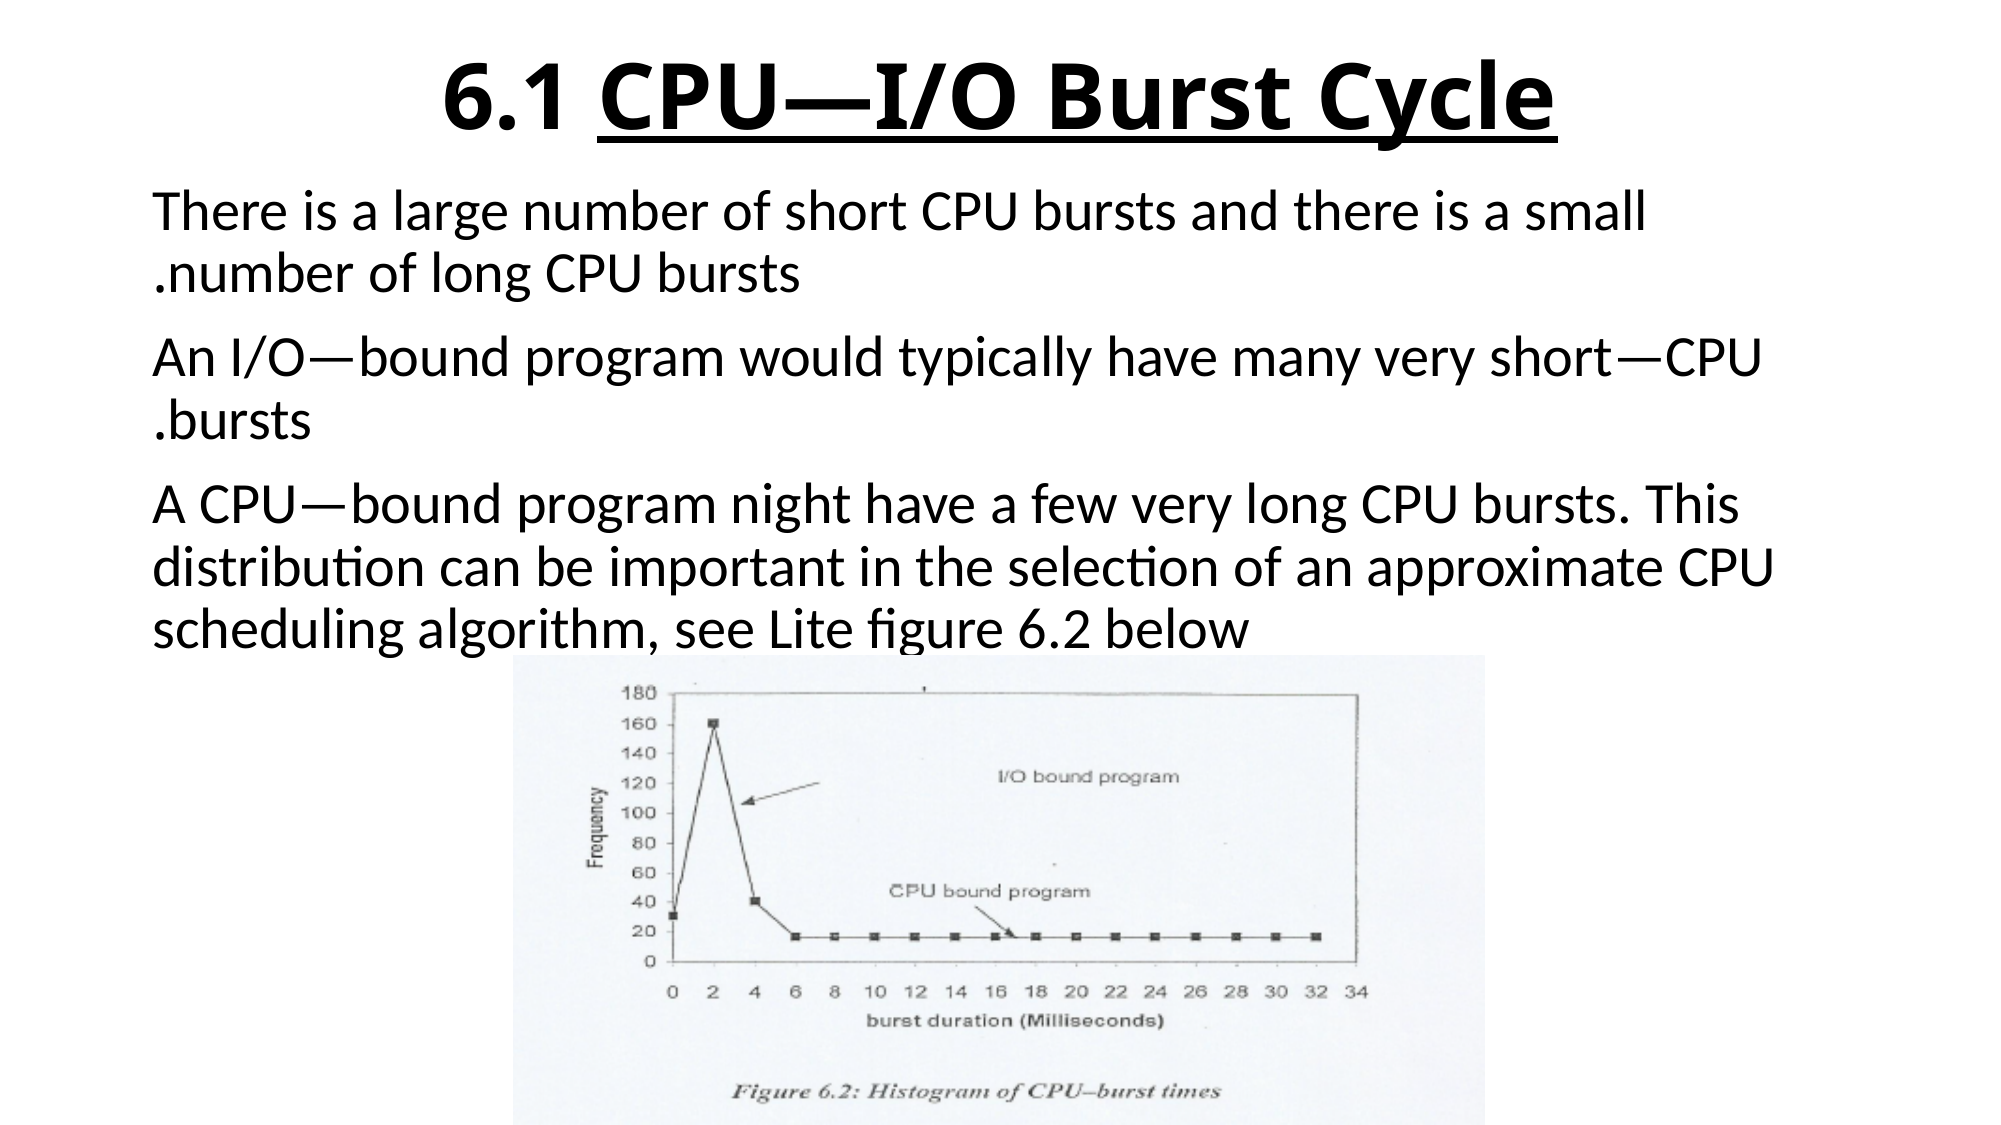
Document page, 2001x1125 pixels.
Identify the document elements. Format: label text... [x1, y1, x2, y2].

title 6.1 CPU—I/O Burst Cycle [137, 76, 1863, 172]
text_box [0, 0, 2000, 75]
list There is a large number of short CPU bursts and there is a small number of long CPU bursts. An I/O—bound program would typically have many very short—CPU bursts. A CPU—bound program night have a few very long CPU bursts. This distribution can be important in the selection of an approximate CPU scheduling algorithm, see Lite figure 6.2 below [137, 172, 1863, 1125]
picture [513, 655, 1485, 1125]
